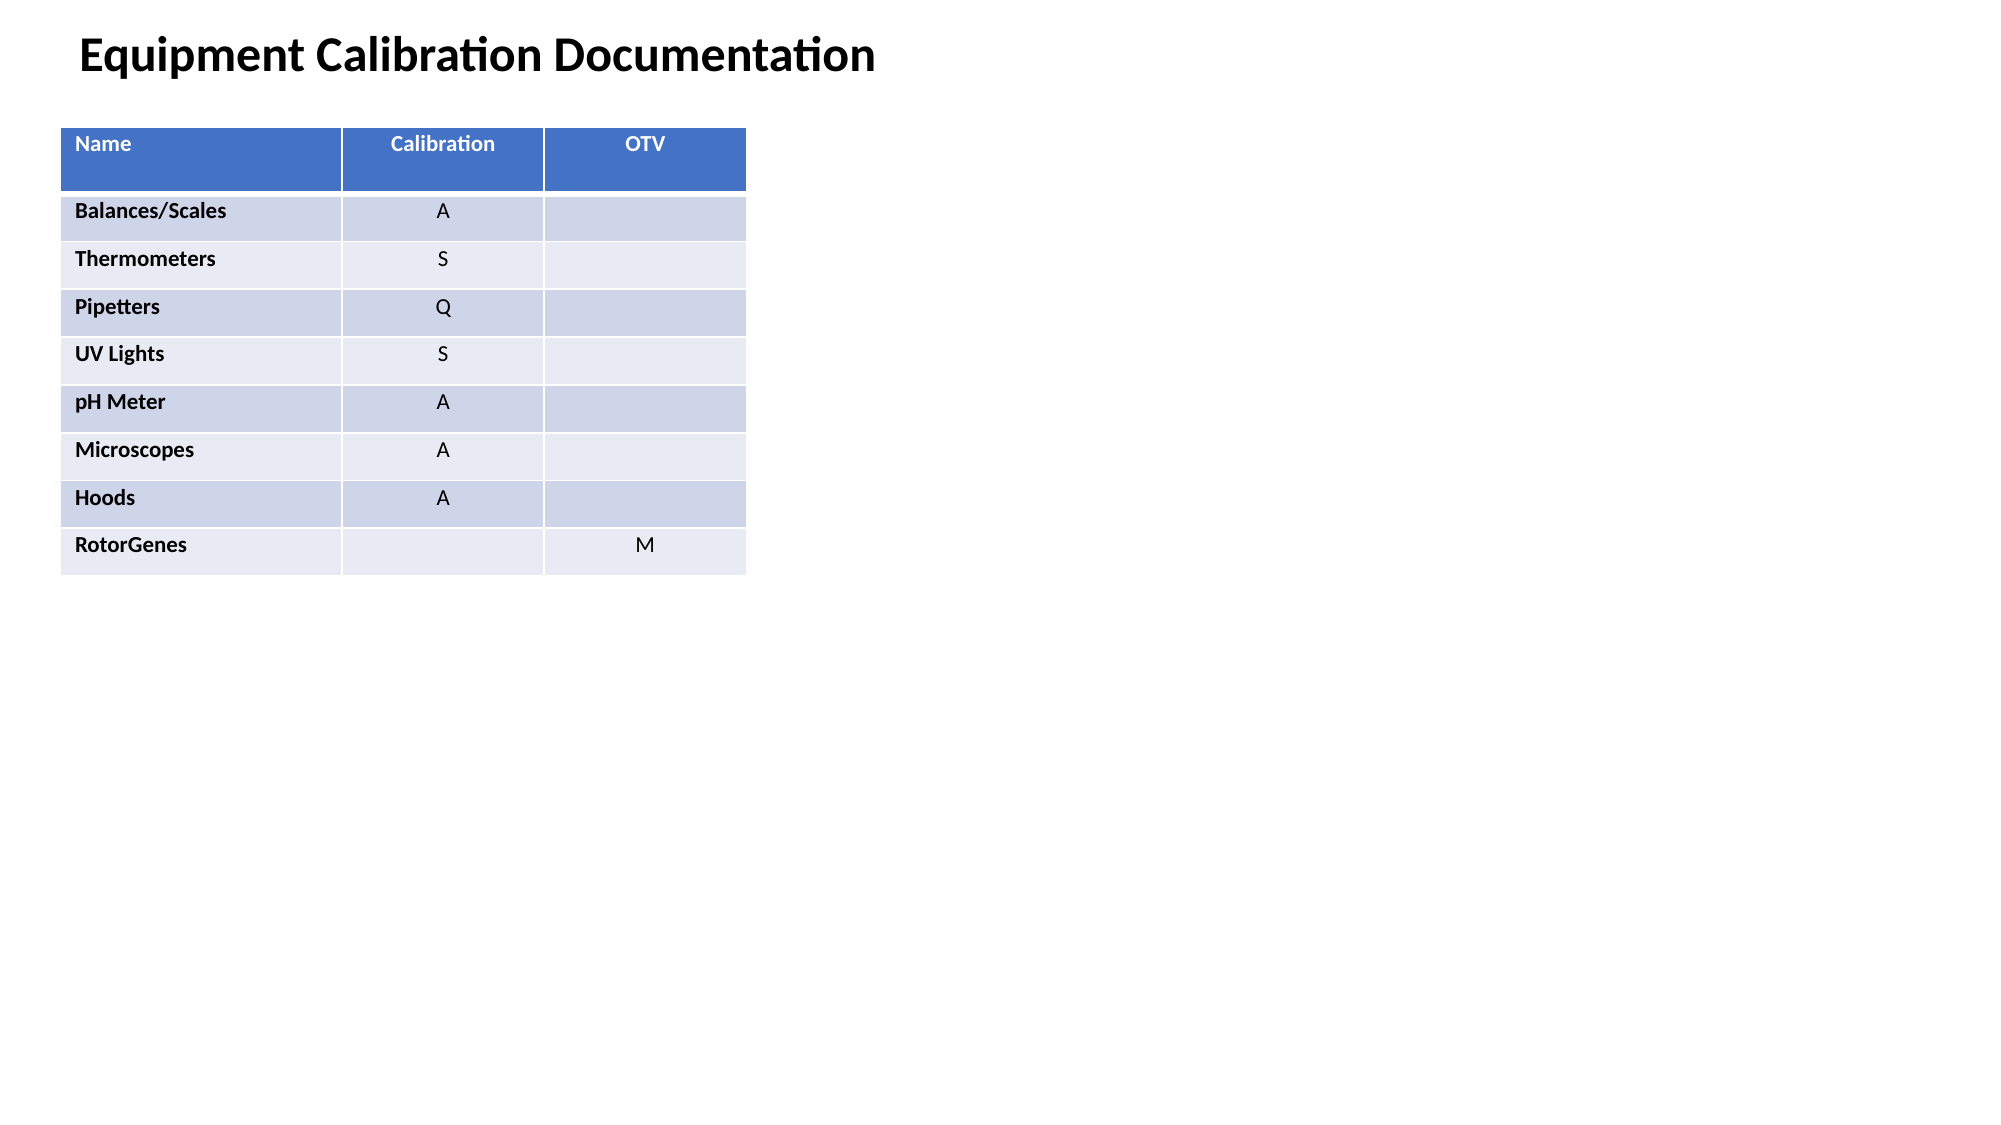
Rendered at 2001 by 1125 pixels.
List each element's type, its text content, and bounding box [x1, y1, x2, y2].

table_cell [545, 386, 746, 432]
table_cell M [545, 529, 746, 575]
table_cell Pipetters [61, 290, 341, 336]
table_header Calibration [343, 128, 543, 191]
table_cell [545, 481, 746, 527]
table_cell A [343, 386, 543, 432]
table_cell A [343, 481, 543, 527]
table_cell A [343, 197, 543, 241]
table_cell Thermometers [61, 242, 341, 288]
table_cell RotorGenes [61, 529, 341, 575]
table_cell Balances/Scales [61, 197, 341, 241]
table_header OTV [545, 128, 746, 191]
table_cell [343, 529, 543, 575]
table_cell A [343, 434, 543, 480]
table_cell Q [343, 290, 543, 336]
table_cell UV Lights [61, 338, 341, 384]
table_cell Hoods [61, 481, 341, 527]
table_cell Microscopes [61, 434, 341, 480]
table_cell [545, 434, 746, 480]
table_cell pH Meter [61, 386, 341, 432]
table_cell [545, 290, 746, 336]
table_cell S [343, 242, 543, 288]
table_cell [545, 242, 746, 288]
table_header Name [61, 128, 341, 191]
table_cell S [343, 338, 543, 384]
table_cell [545, 197, 746, 241]
text_box Equipment Calibration Documentation [64, 14, 892, 89]
table_cell [545, 338, 746, 384]
